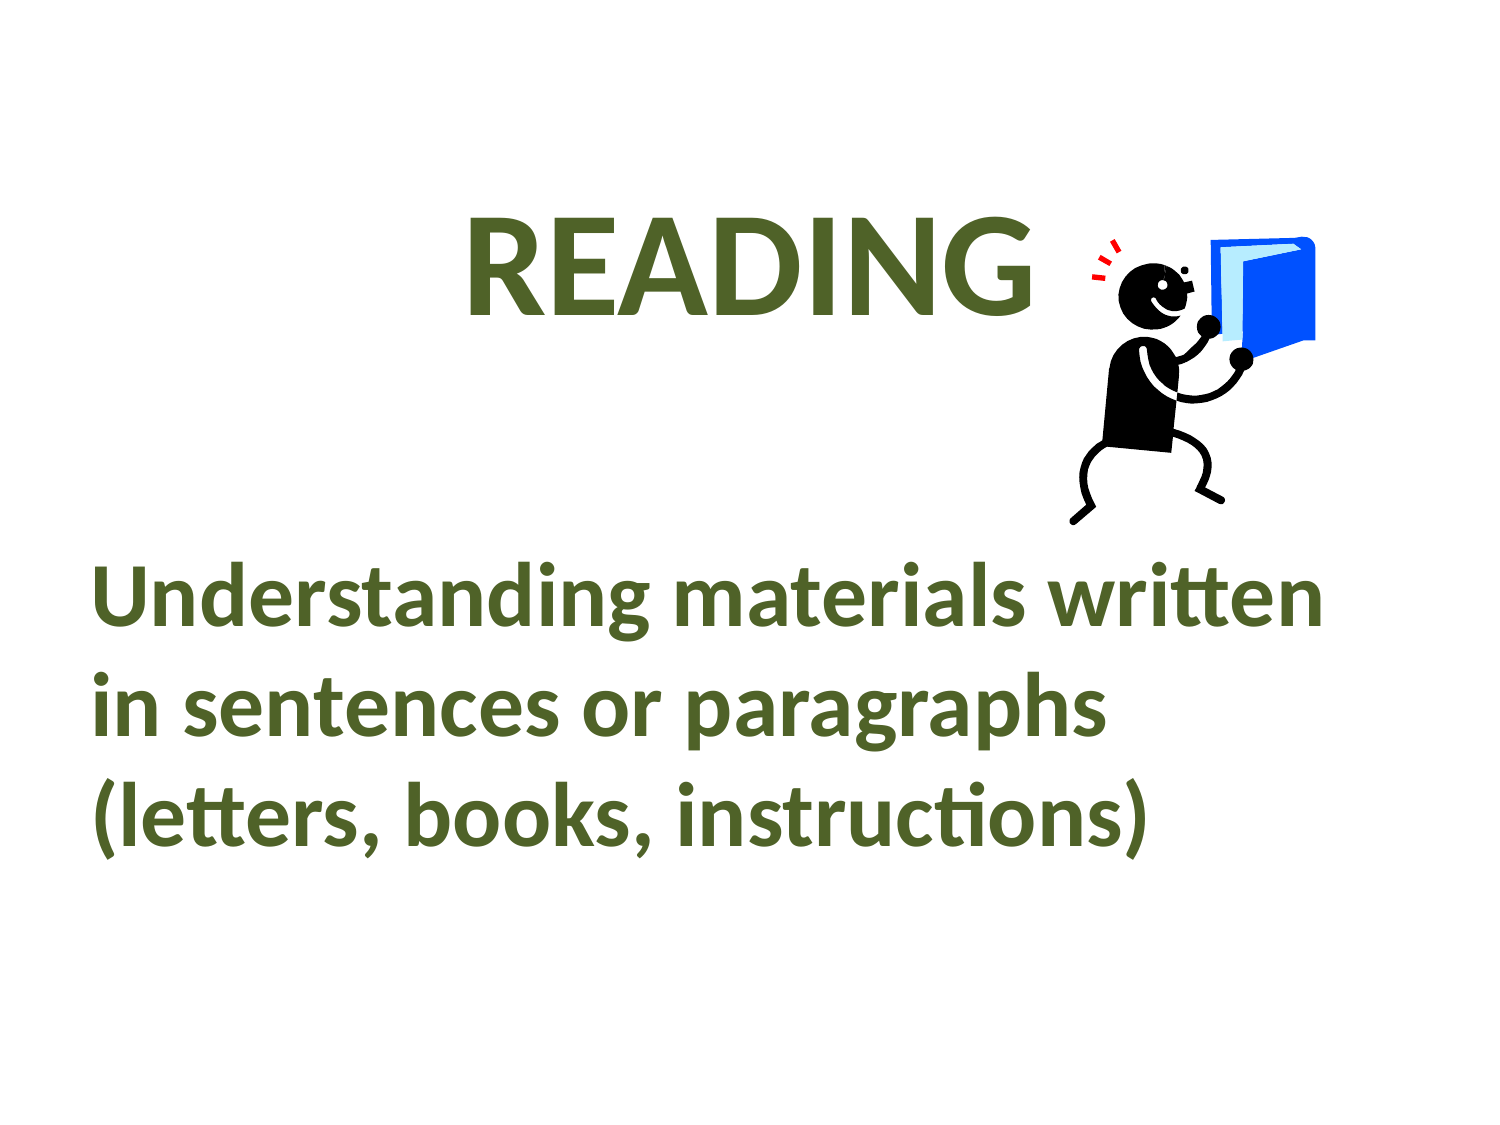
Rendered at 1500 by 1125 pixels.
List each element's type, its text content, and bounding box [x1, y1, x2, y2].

title READING [75, 149, 1425, 362]
picture [1068, 231, 1318, 526]
list Understanding materials written in sentences or paragraphs (letters, books, instructions) [75, 527, 1425, 1005]
